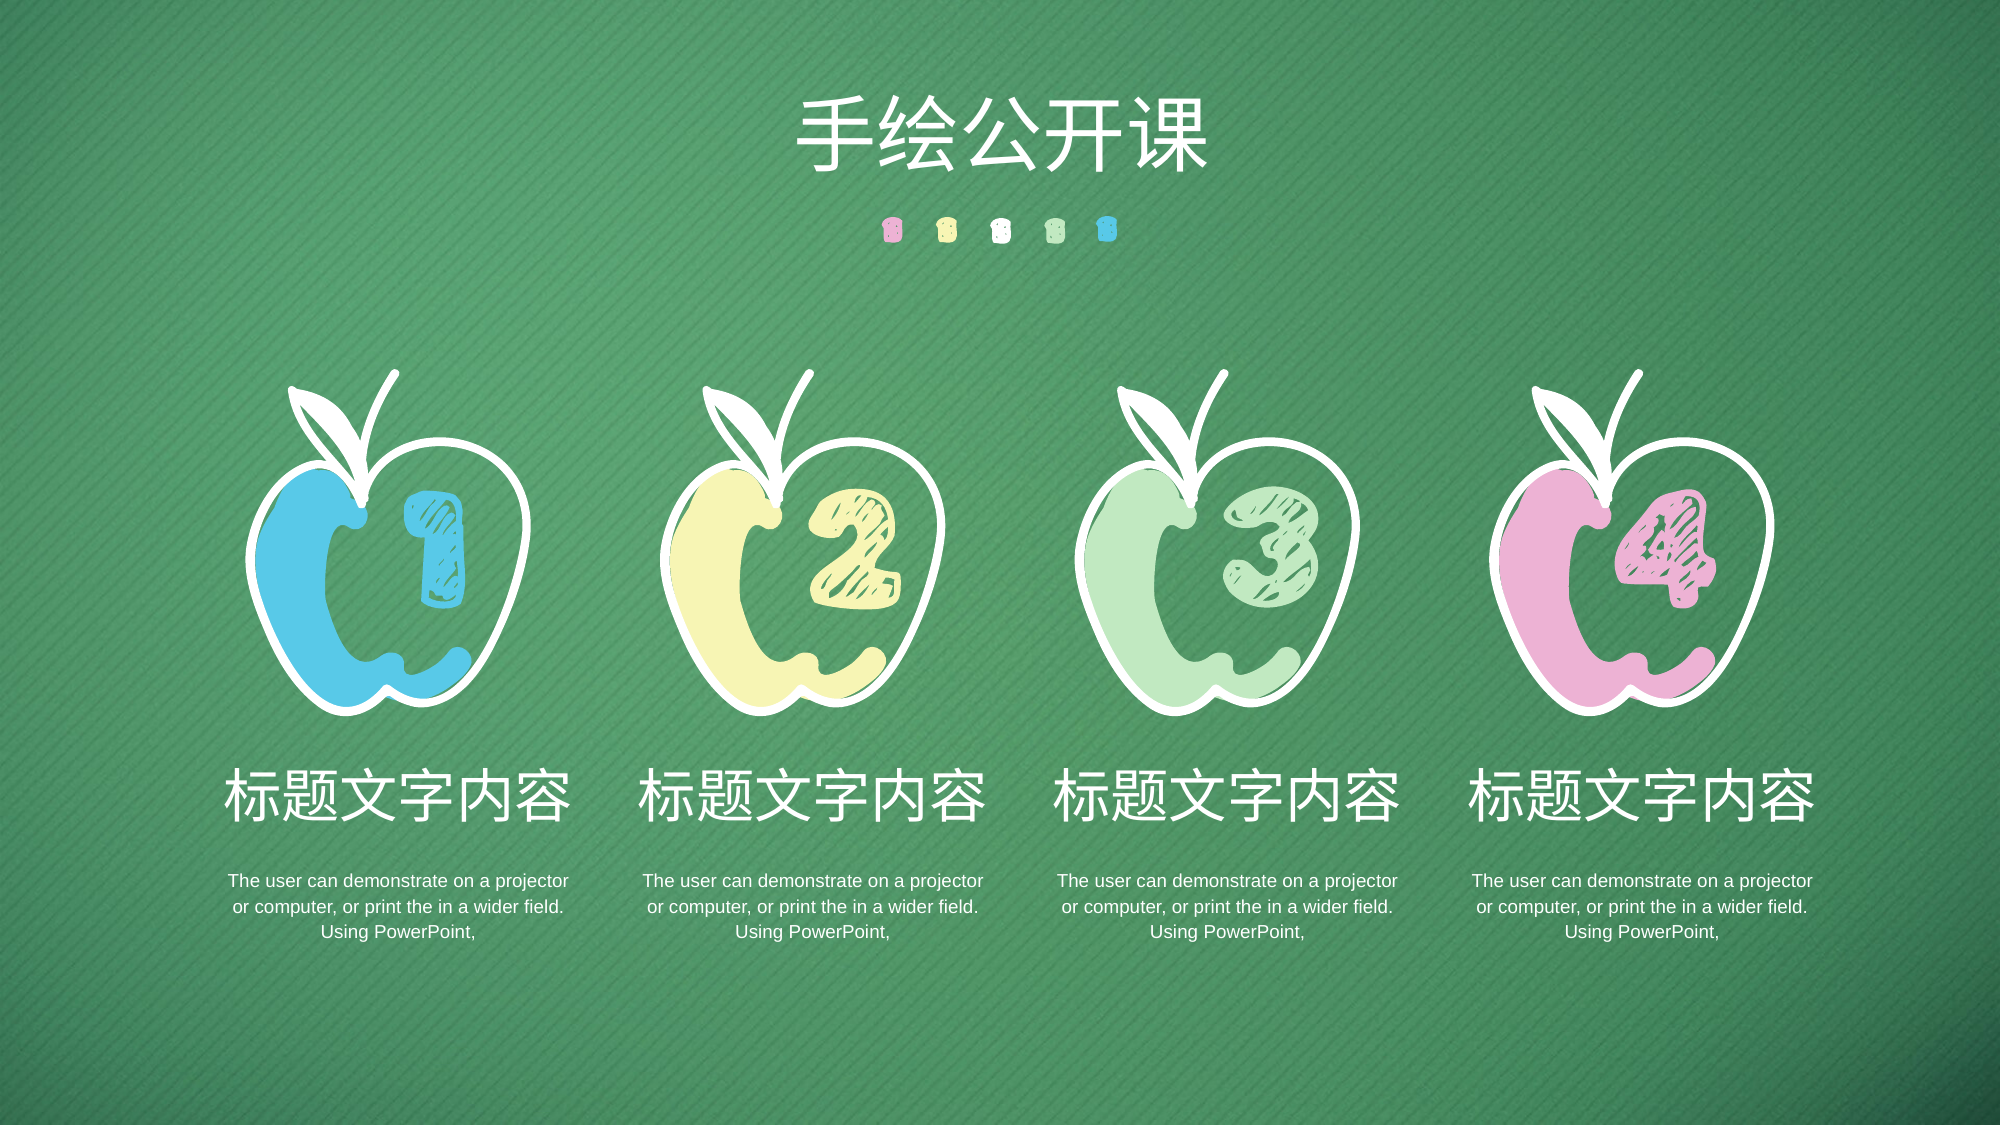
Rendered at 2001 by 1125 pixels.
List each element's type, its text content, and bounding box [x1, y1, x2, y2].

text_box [656, 366, 951, 752]
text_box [1449, 752, 1834, 952]
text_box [1485, 366, 1780, 752]
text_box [620, 752, 1005, 952]
picture [0, 0, 2000, 1125]
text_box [206, 752, 590, 952]
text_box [881, 214, 1119, 244]
text_box 手绘公开课 [778, 75, 1225, 190]
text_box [1035, 752, 1420, 952]
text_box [241, 366, 536, 752]
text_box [1070, 366, 1365, 752]
